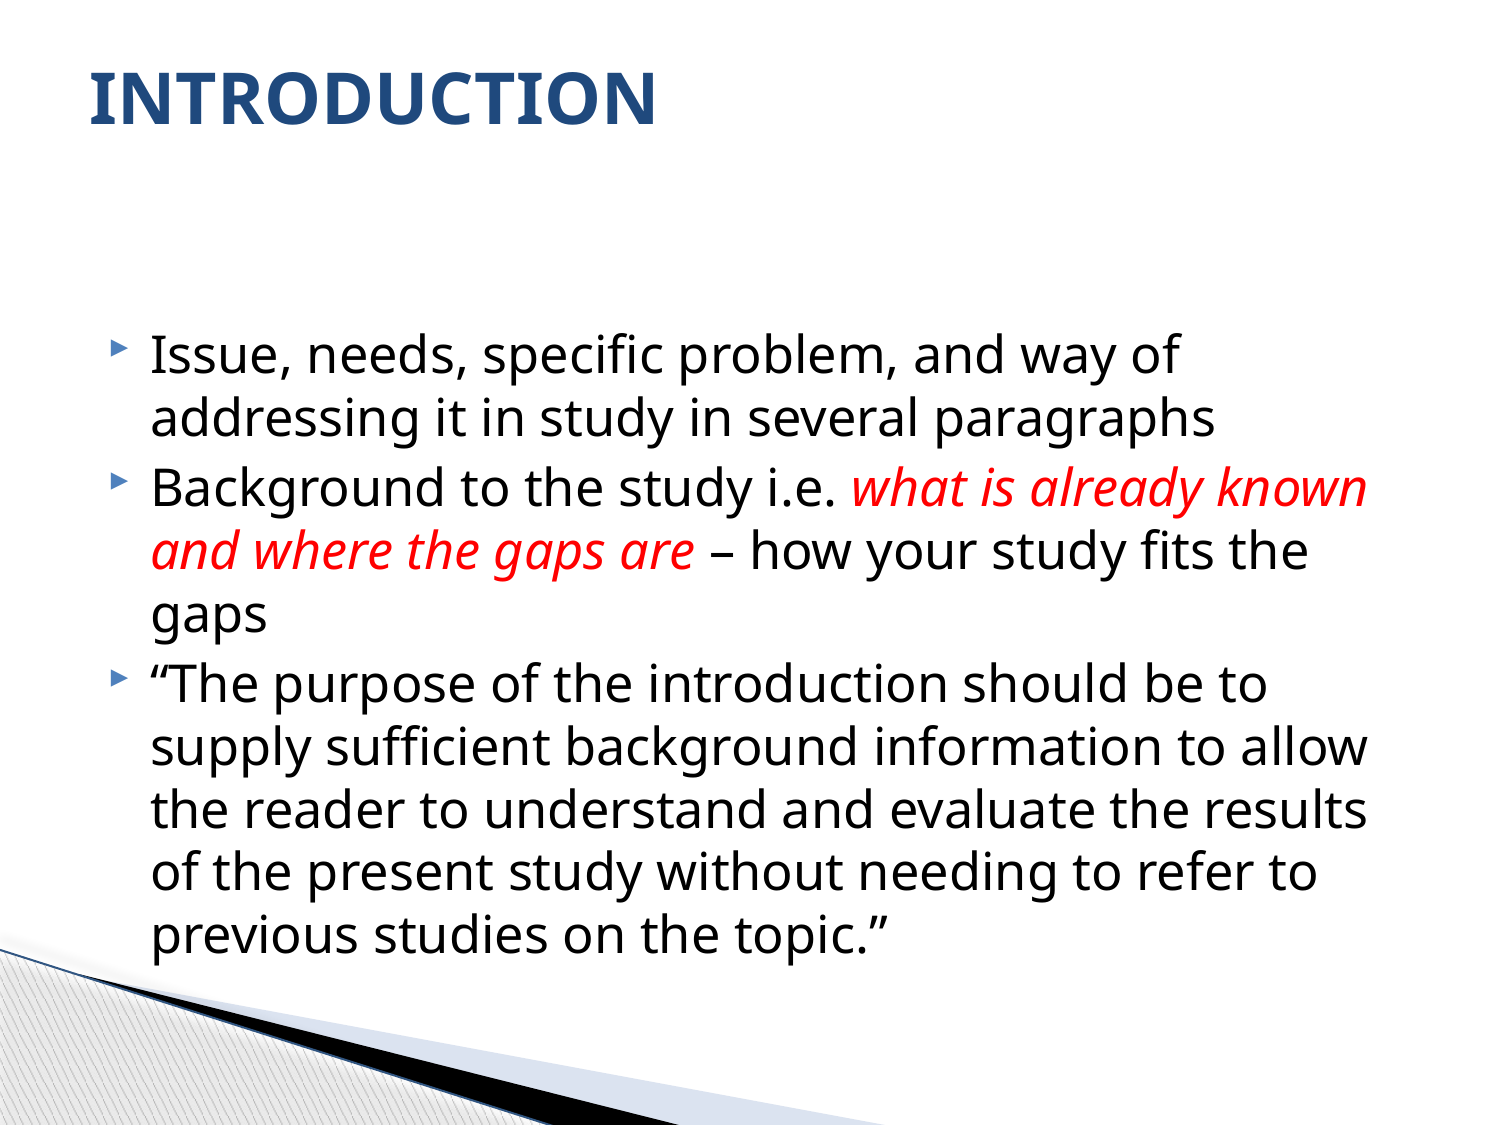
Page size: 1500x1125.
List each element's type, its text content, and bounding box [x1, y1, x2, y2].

title INTRODUCTION [75, 45, 1425, 233]
list Issue, needs, specific problem, and way of addressing it in study in several paragraphs Background to the study i.e. what is already known and where the gaps are – how your study fits the gaps “The purpose of the introduction should be to supply sufficient background information to allow the reader to understand and evaluate the results of the present study without needing to refer to previous studies on the topic.” [75, 243, 1425, 986]
